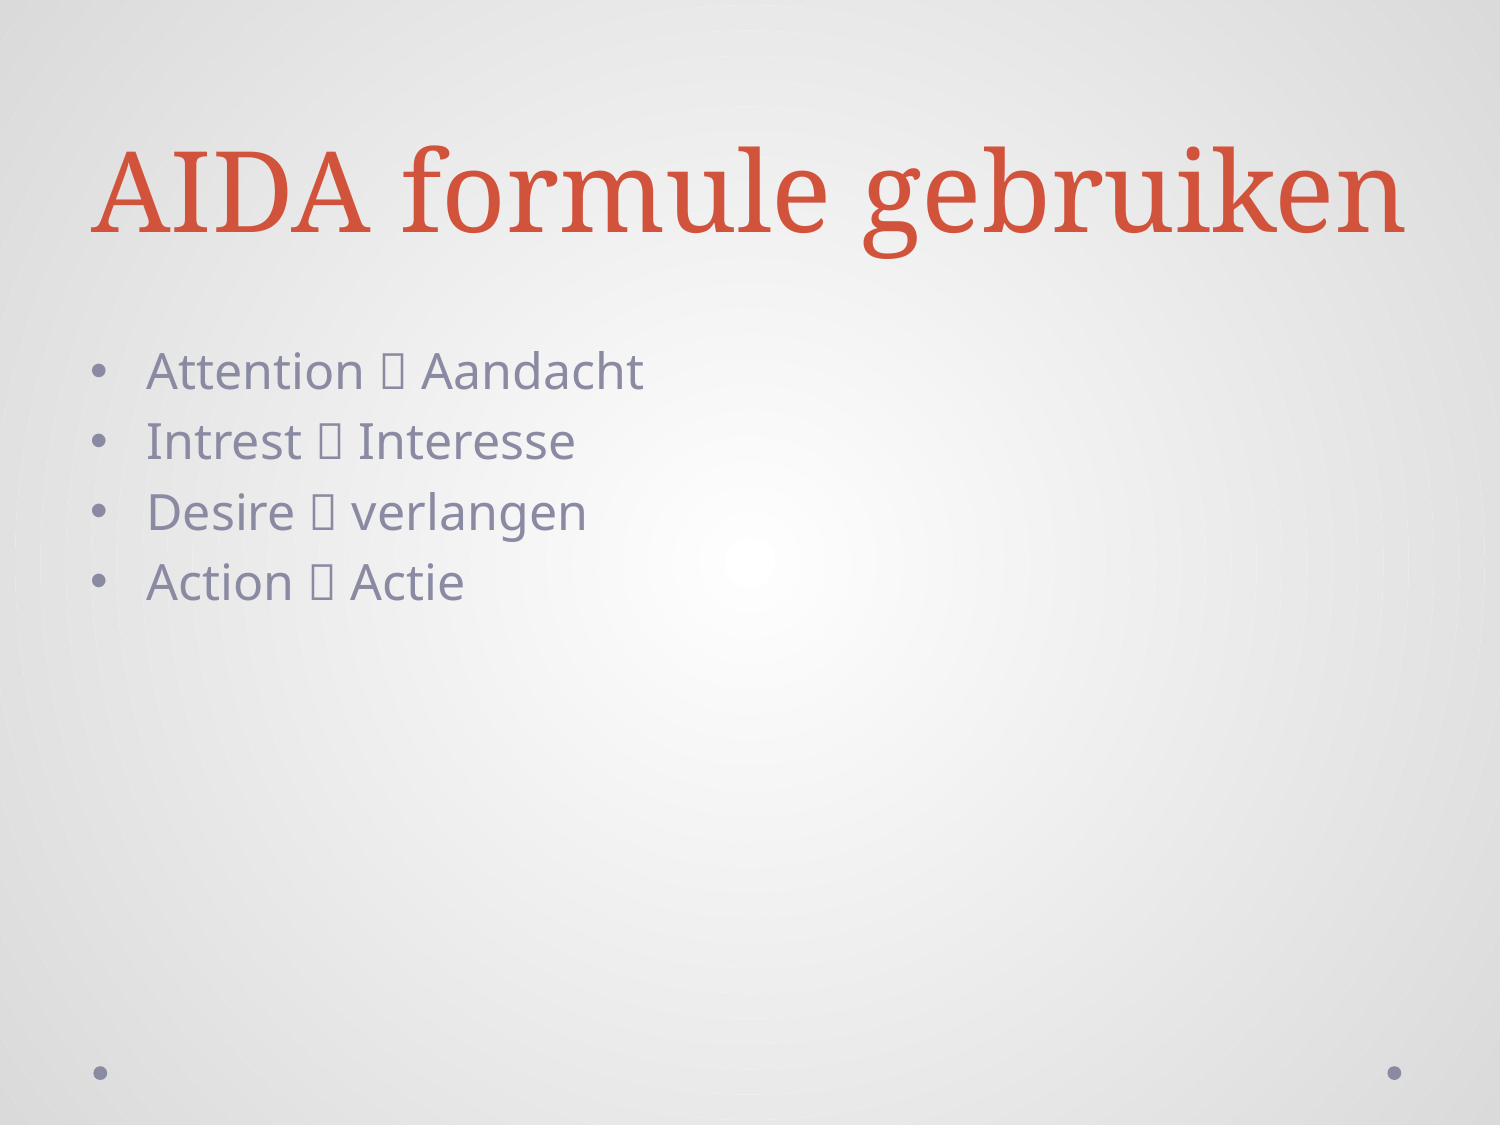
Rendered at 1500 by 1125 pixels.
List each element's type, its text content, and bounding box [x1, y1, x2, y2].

list Attention  Aandacht Intrest  Interesse Desire  verlangen Action  Actie [75, 262, 1425, 1005]
title AIDA formule gebruiken [75, 0, 1425, 262]
